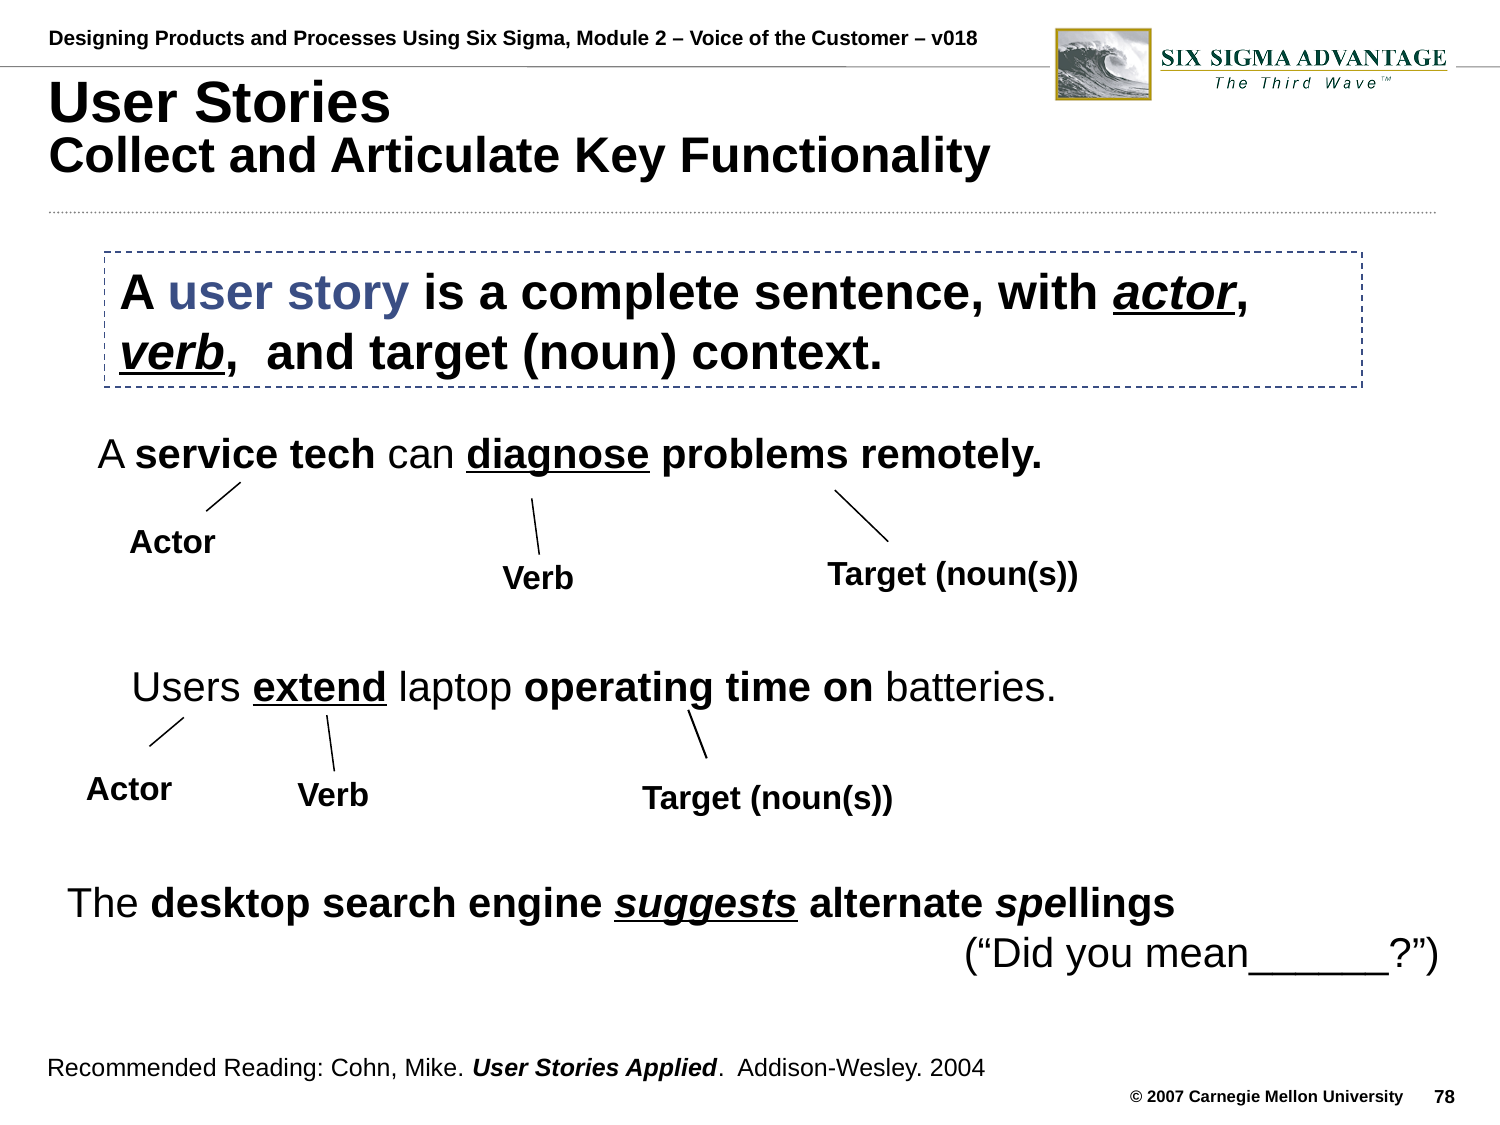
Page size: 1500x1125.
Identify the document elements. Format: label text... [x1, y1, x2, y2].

text_box Verb [244, 765, 422, 821]
text_box A service tech can diagnose problems remotely. [82, 419, 1293, 485]
text_box Users extend laptop operating time on batteries. [116, 652, 1327, 717]
text_box A user story is a complete sentence, with actor, verb, and target (noun) context. [104, 252, 1362, 387]
picture [1049, 24, 1456, 104]
title User Stories Collect and Articulate Key Functionality [33, 70, 1309, 190]
text_box Target (noun(s)) [605, 768, 930, 824]
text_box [672, 724, 722, 744]
text_box Actor [0, 759, 259, 814]
text_box Target (noun(s)) [812, 544, 1094, 600]
text_box The desktop search engine suggests alternate spellings (“Did you mean______?”) [52, 868, 1466, 984]
text_box Verb [449, 548, 627, 604]
text_box Actor [43, 512, 302, 568]
text_box Recommended Reading: Cohn, Mike. User Stories Applied. Addison-Wesley. 2004 [32, 1044, 1500, 1089]
